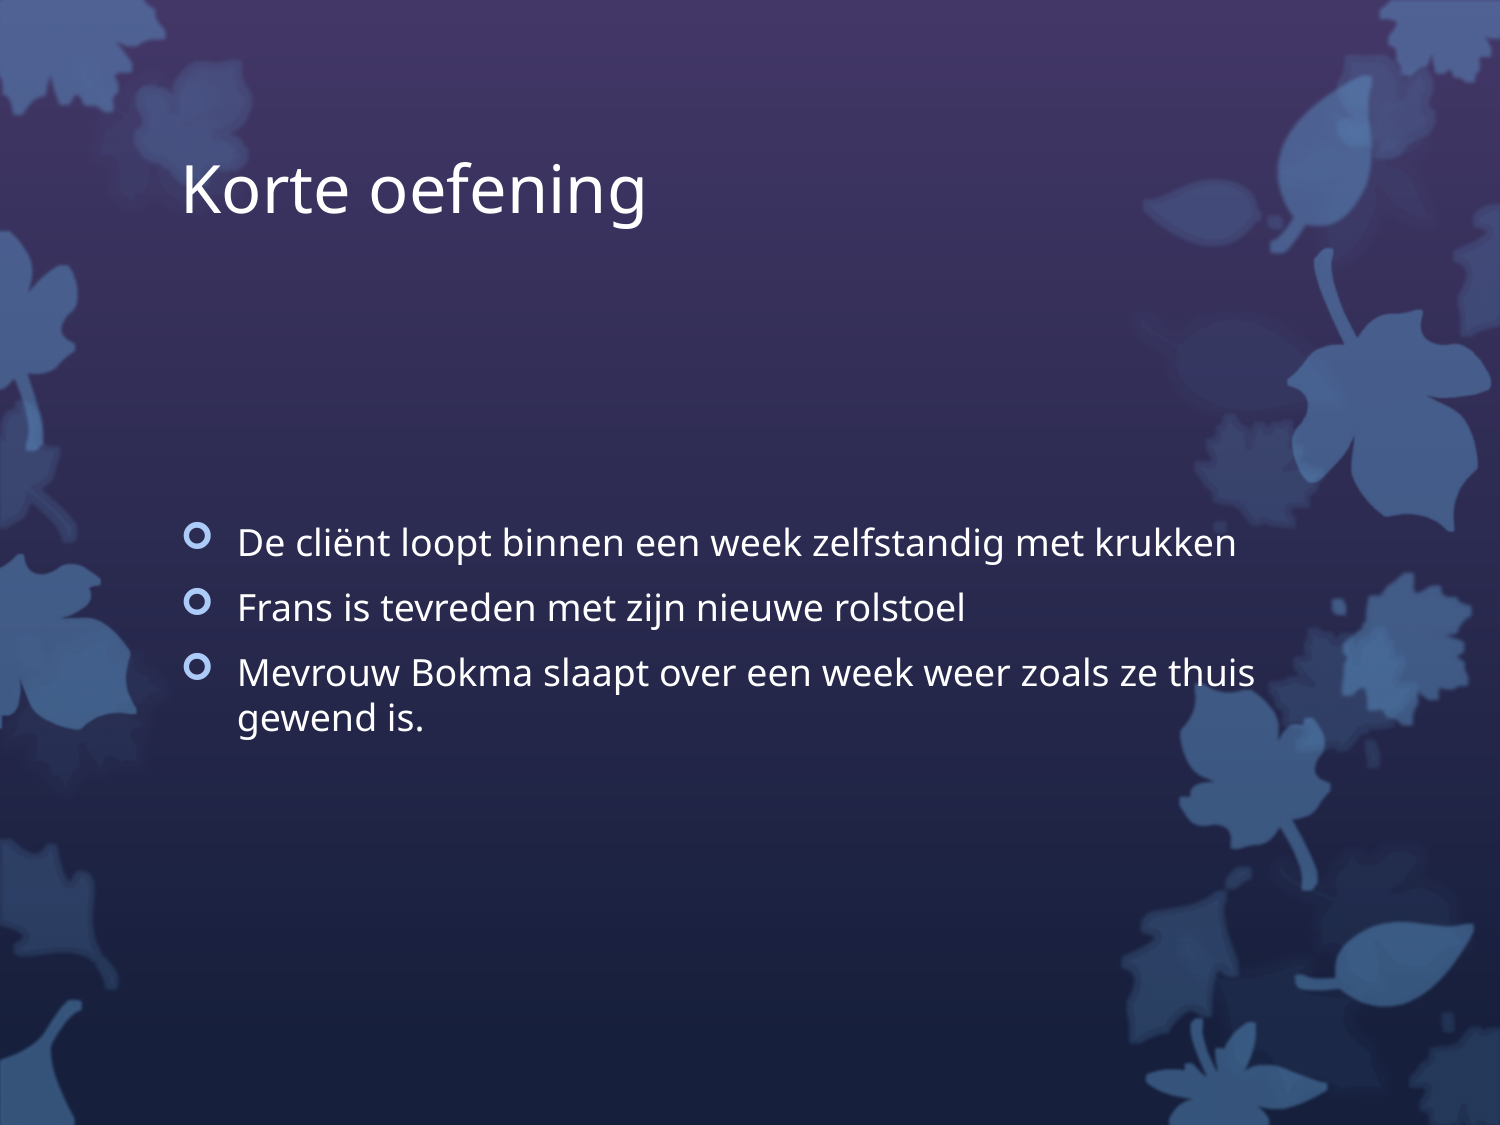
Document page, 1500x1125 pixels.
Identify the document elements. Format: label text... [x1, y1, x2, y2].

list De cliënt loopt binnen een week zelfstandig met krukken Frans is tevreden met zijn nieuwe rolstoel Mevrouw Bokma slaapt over een week weer zoals ze thuis gewend is. [165, 296, 1335, 962]
title Korte oefening [165, 110, 1335, 263]
